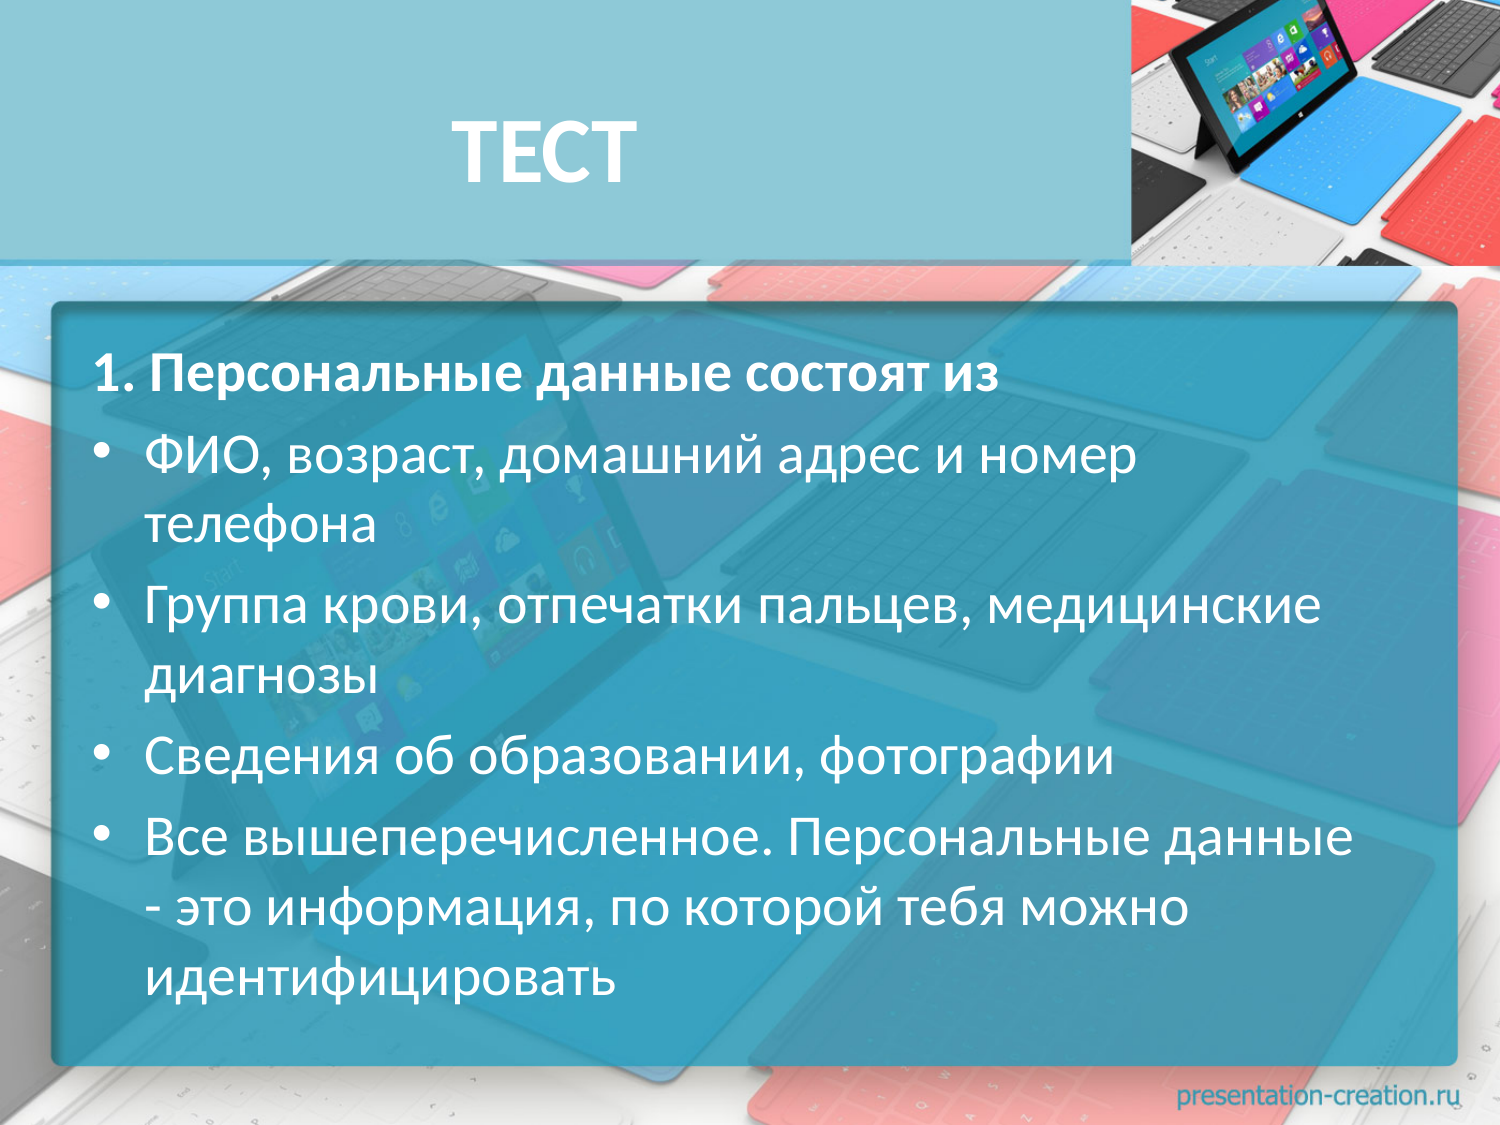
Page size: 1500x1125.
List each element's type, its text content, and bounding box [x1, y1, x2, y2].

title ТЕСТ [103, 59, 987, 232]
picture [0, 0, 1500, 1125]
list 1. Персональные данные состоят из ФИО, возраст, домашний адрес и номер телефона Группа крови, отпечатки пальцев, медицинские диагнозы Сведения об образовании, фотографии Все вышеперечисленное. Персональные данные - это информация, по которой тебя можно идентифицировать [76, 326, 1371, 1016]
